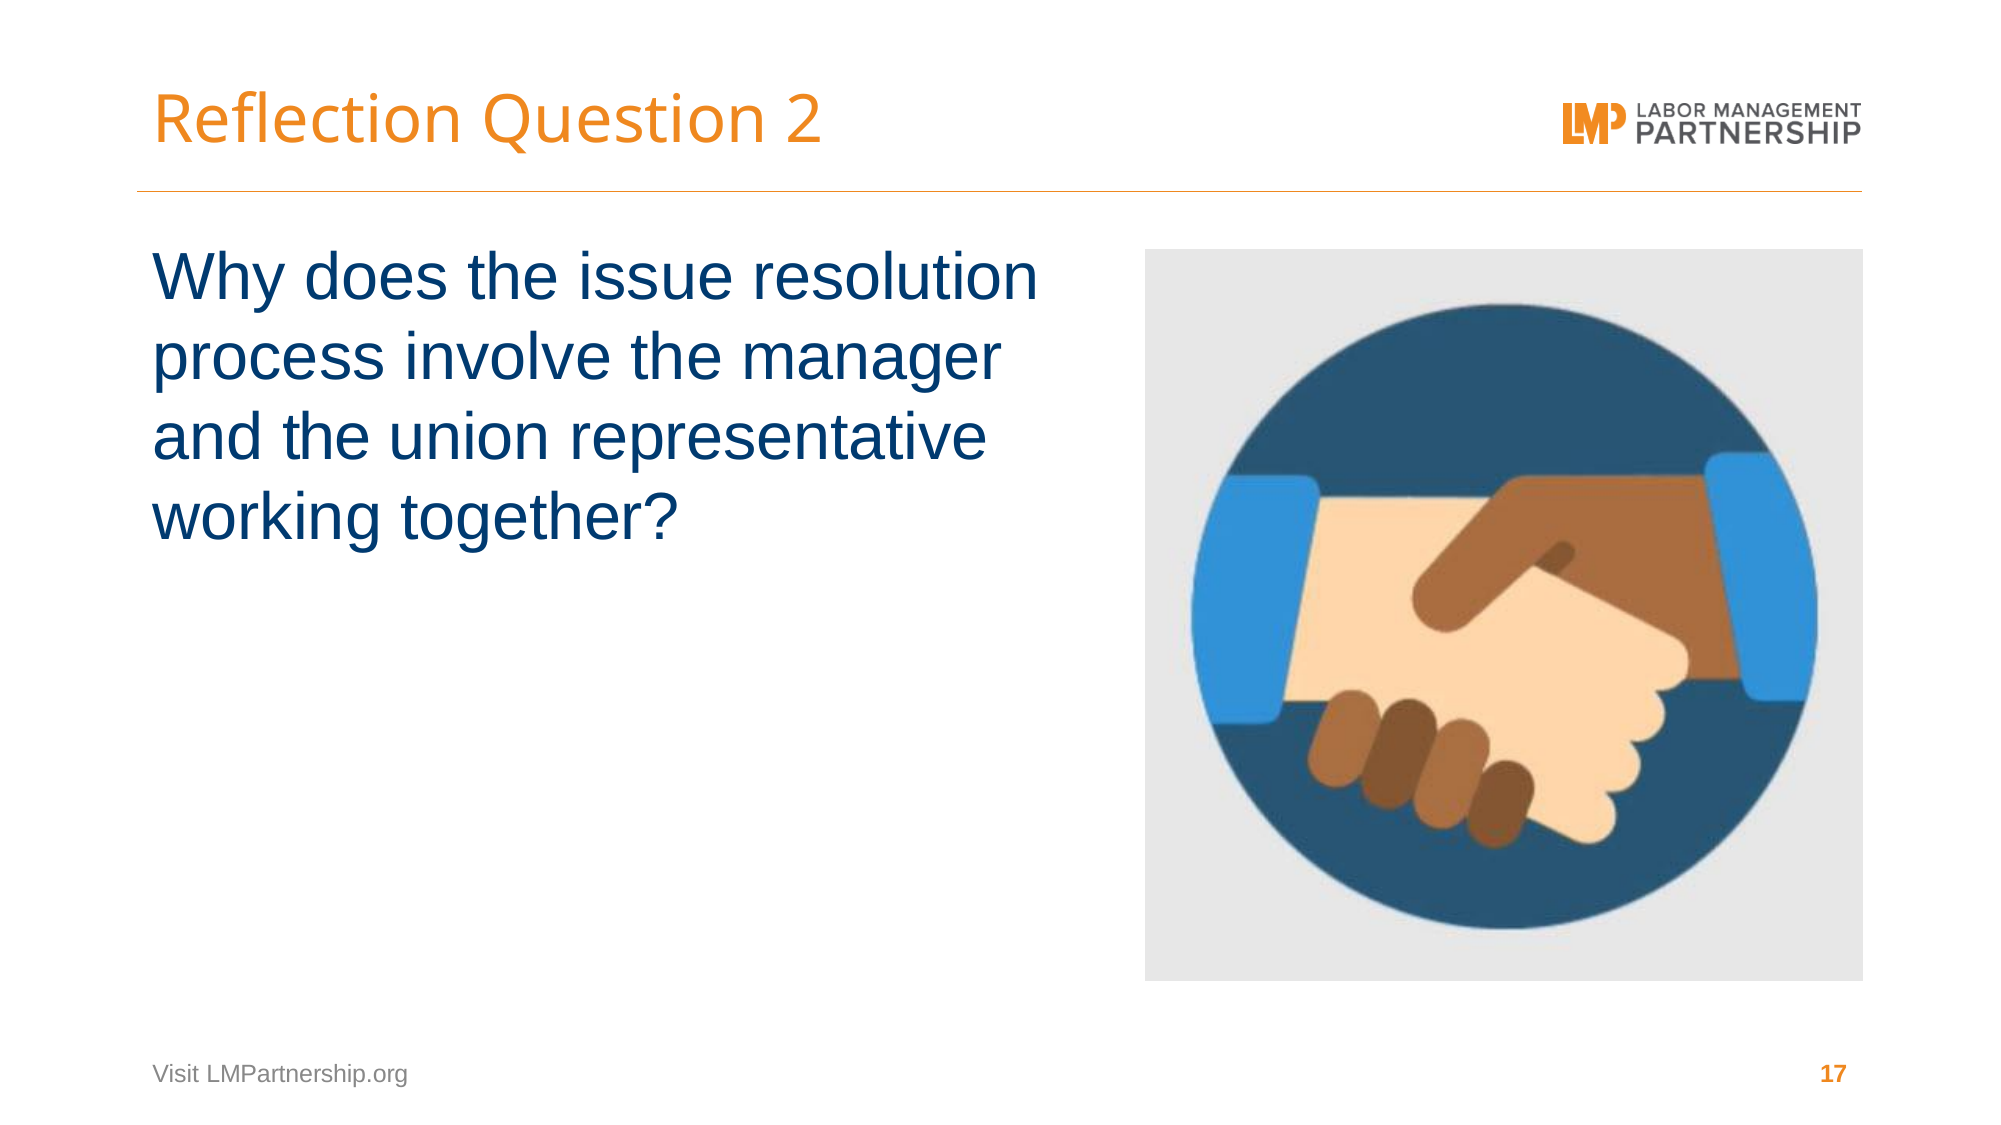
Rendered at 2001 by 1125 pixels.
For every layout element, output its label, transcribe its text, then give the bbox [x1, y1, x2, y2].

text_box Visit LMPartnership.org [150, 1057, 415, 1088]
text_box Reflection Question 2 Why does the issue resolution process involve the manager and the union representative working together? [150, 73, 1043, 553]
picture [1563, 103, 1861, 144]
slide_number 17 [1813, 1057, 1857, 1125]
picture [1145, 249, 1863, 982]
